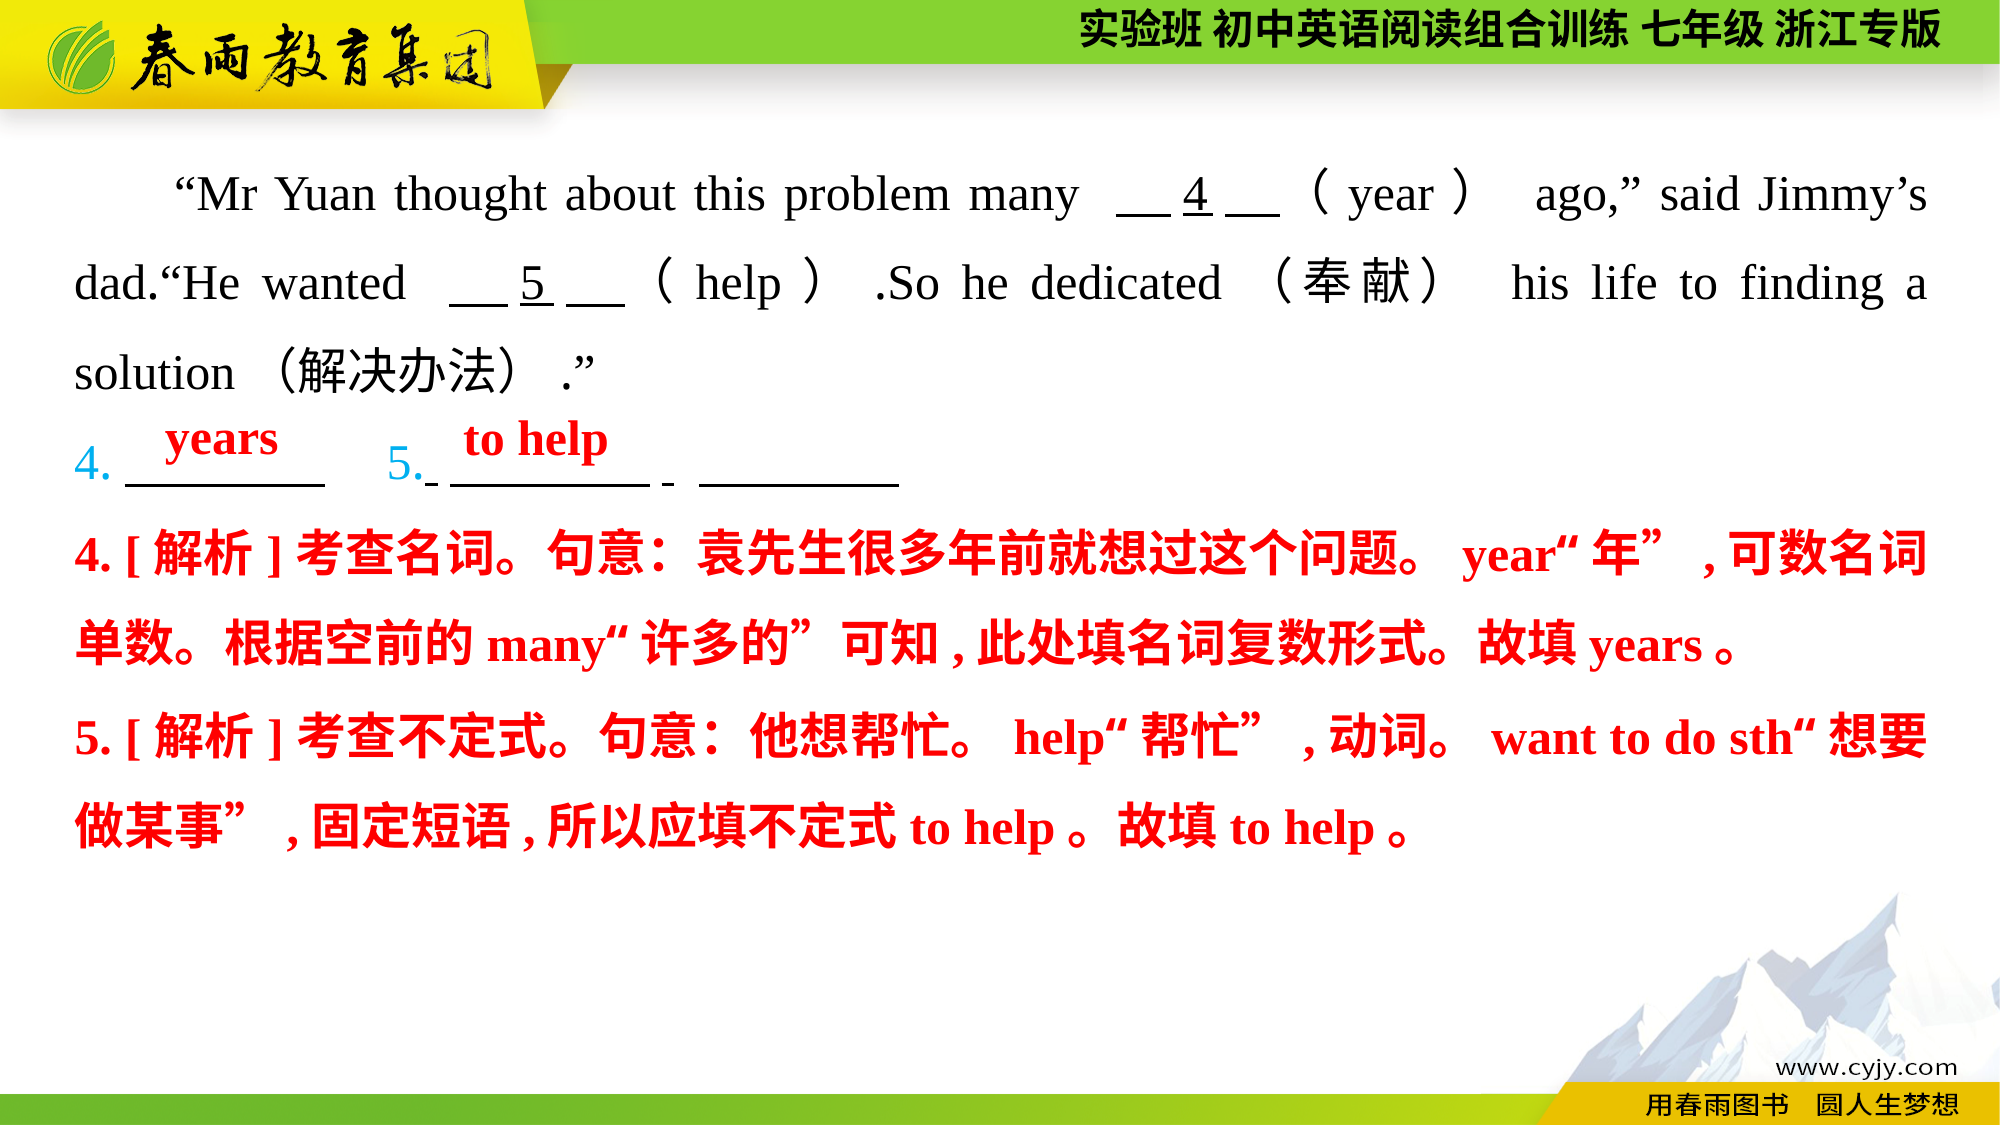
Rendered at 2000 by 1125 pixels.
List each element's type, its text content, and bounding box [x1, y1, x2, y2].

picture [0, 0, 2000, 1125]
text_box to help [448, 398, 625, 473]
text_box 4. [解析]考查名词。句意：袁先生很多年前就想过这个问题。year“年”,可数名词单数。根据空前的many“许多的”可知,此处填名词复数形式。故填years。 [59, 483, 1944, 666]
text_box 5. [解析]考查不定式。句意：他想帮忙。help“帮忙”,动词。want to do sth“想要做某事”,固定短语,所以应填不定式to help。故填to help。 [59, 666, 1944, 862]
text_box years [150, 397, 294, 472]
list “Mr Yuan thought about this problem many 4 （year） ago,” said Jimmy’s dad.“He wanted 5 （help）.So he dedicated（奉献） his life to finding a solution（解决办法）.” 4. 5. . [59, 122, 1944, 483]
